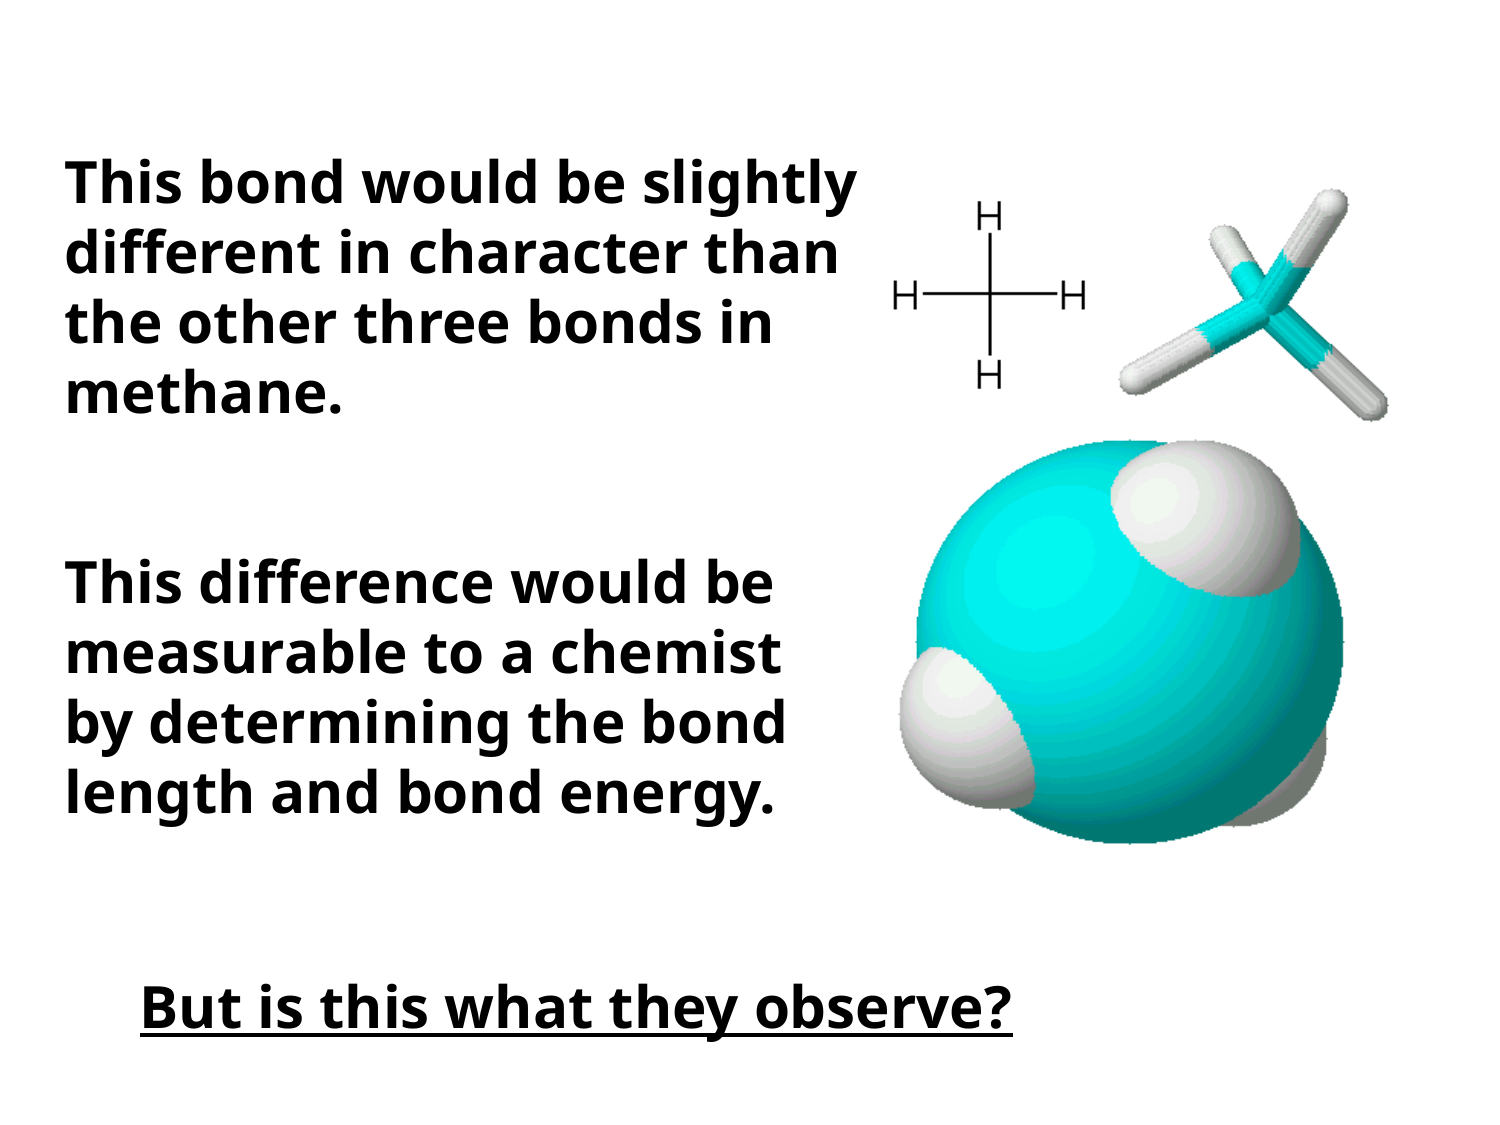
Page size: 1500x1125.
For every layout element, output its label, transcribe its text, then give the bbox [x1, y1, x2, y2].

text_box But is this what they observe? [124, 962, 1250, 1048]
text_box This bond would be slightly different in character than the other three bonds in methane. [50, 137, 900, 433]
text_box This difference would be measurable to a chemist by determining the bond length and bond energy. [50, 537, 850, 833]
picture [862, 174, 1438, 884]
